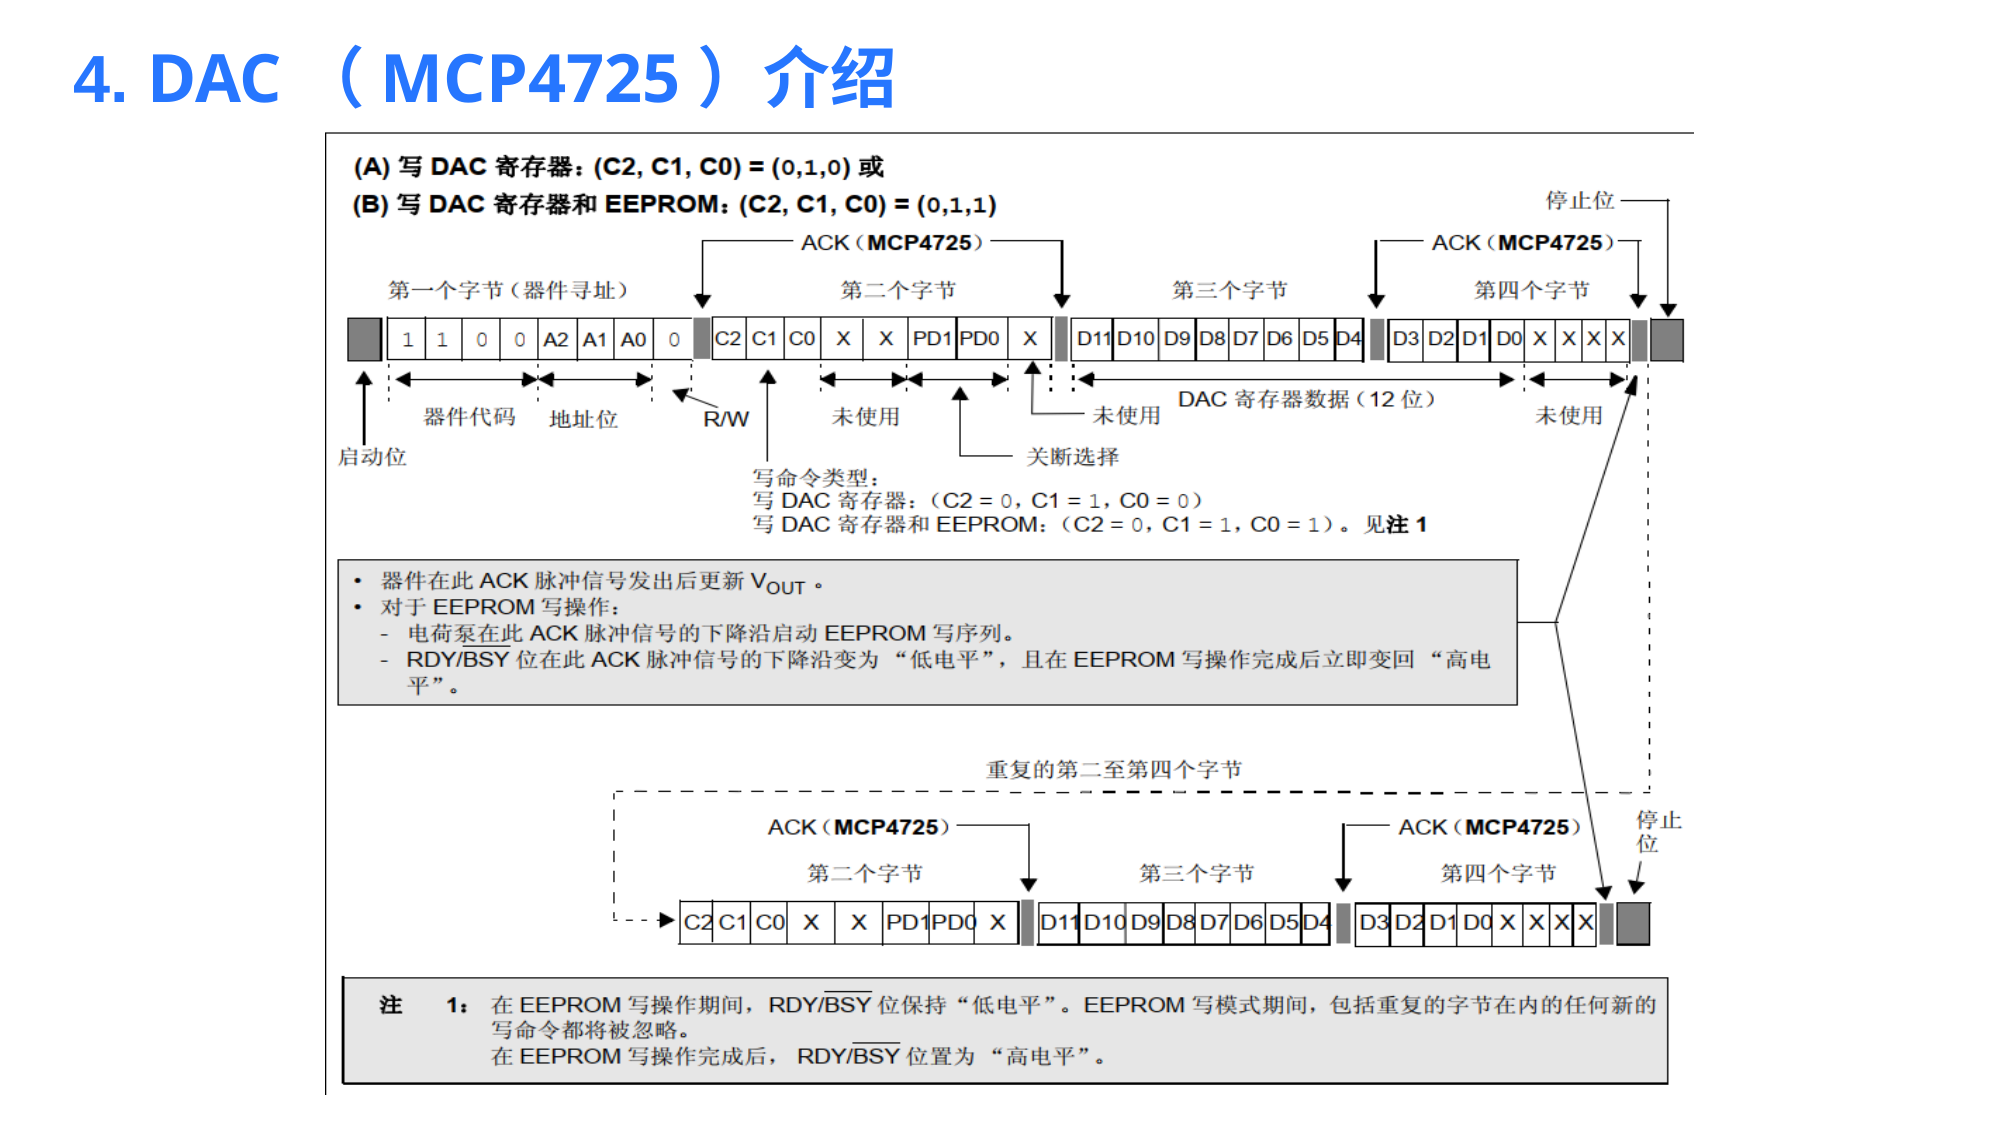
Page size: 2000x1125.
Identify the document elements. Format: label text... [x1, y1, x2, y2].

text_box 4. DAC（MCP4725）介绍 [58, 21, 1759, 130]
picture [325, 125, 1694, 1095]
